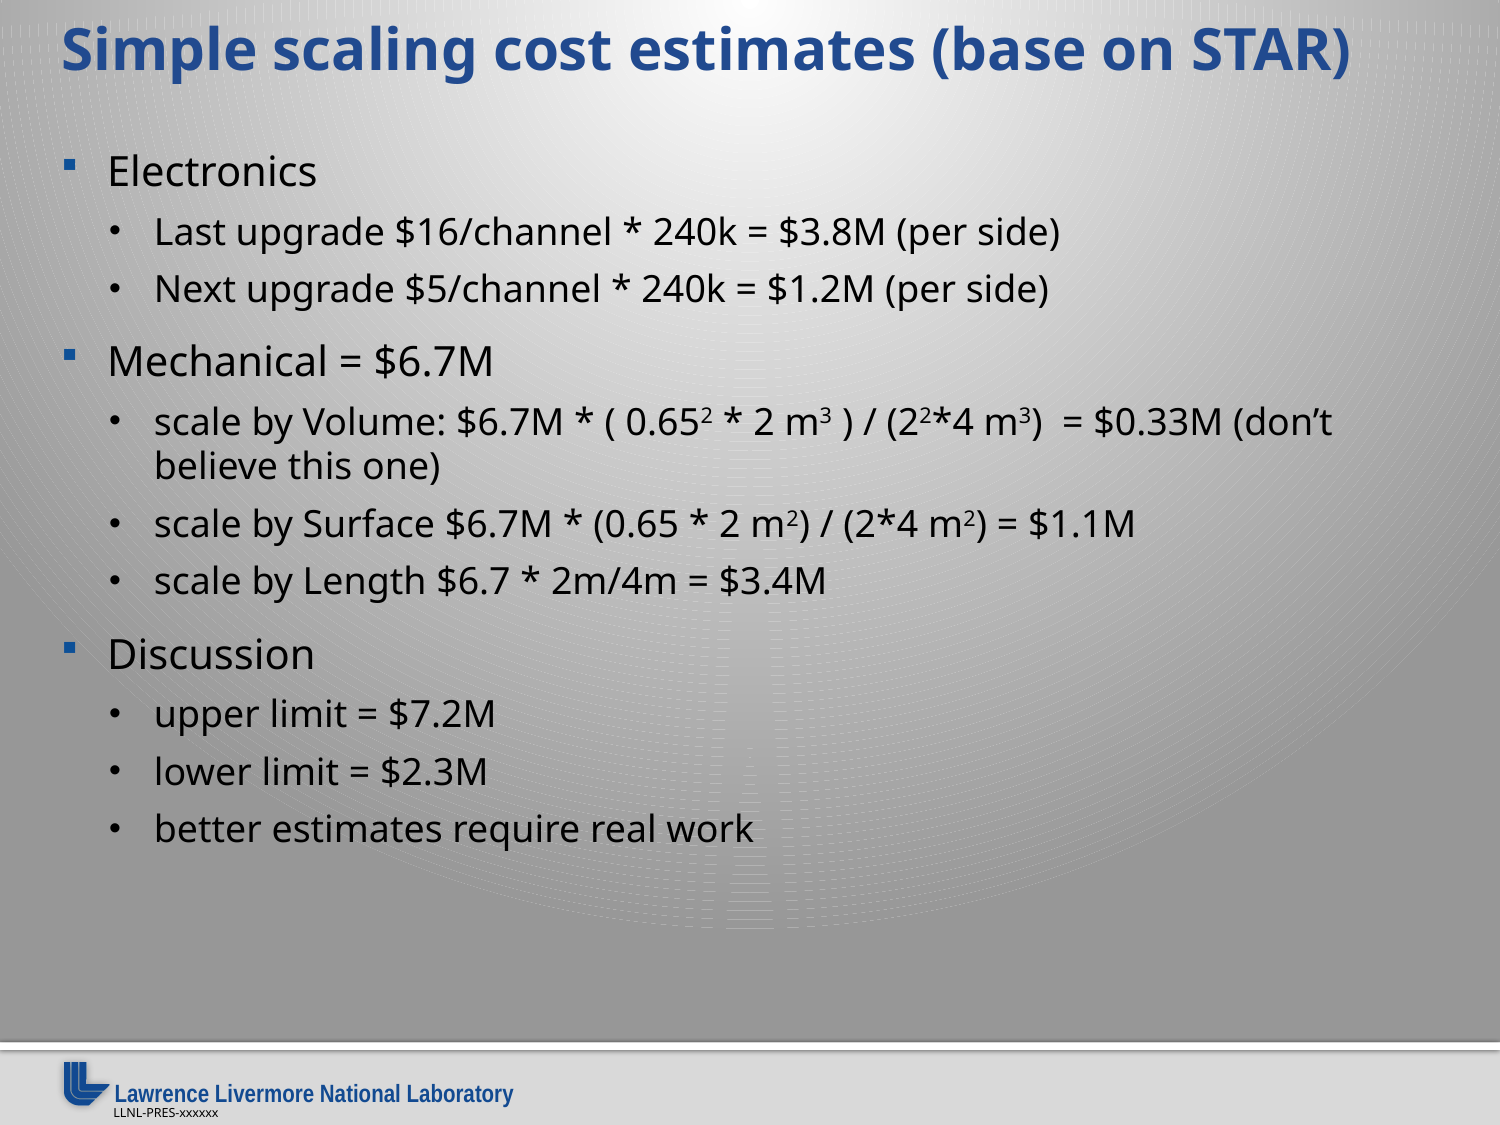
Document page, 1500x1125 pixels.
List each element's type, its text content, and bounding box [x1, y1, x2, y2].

picture [56, 1060, 112, 1111]
list Electronics Last upgrade $16/channel * 240k = $3.8M (per side) Next upgrade $5/channel * 240k = $1.2M (per side) Mechanical = $6.7M scale by Volume: $6.7M * ( 0.652 * 2 m3 ) / (22*4 m3) = $0.33M (don’t believe this one) scale by Surface $6.7M * (0.65 * 2 m2) / (2*4 m2) = $1.1M scale by Length $6.7 * 2m/4m = $3.4M Discussion upper limit = $7.2M lower limit = $2.3M better estimates require real work [32, 129, 1475, 905]
title Simple scaling cost estimates (base on STAR) [46, 1, 1397, 94]
